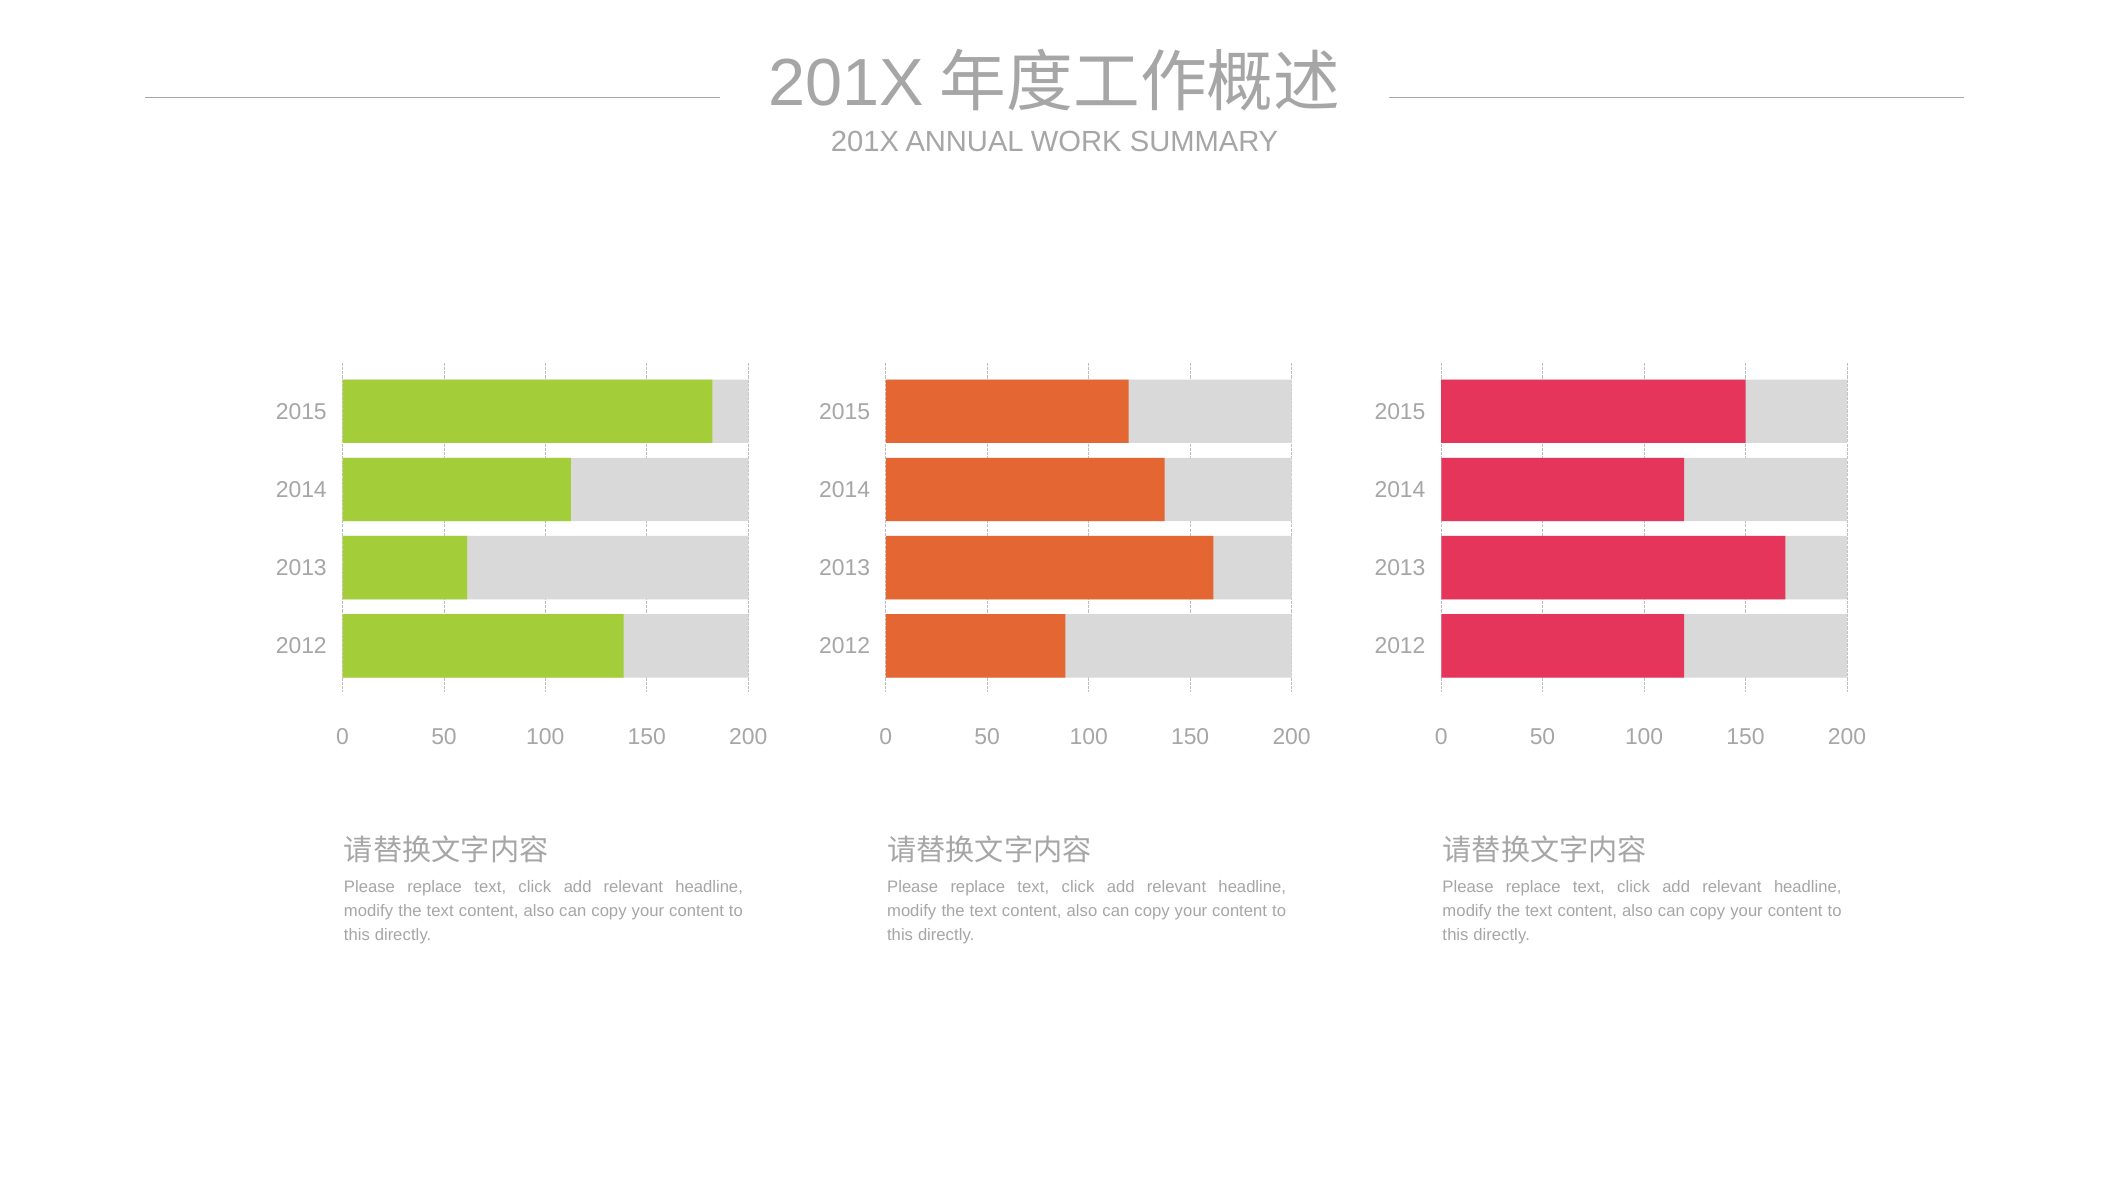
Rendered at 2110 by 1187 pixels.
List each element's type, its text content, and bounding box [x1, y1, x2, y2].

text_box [1358, 362, 1882, 758]
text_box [260, 362, 783, 758]
text_box 201X ANNUAL WORK SUMMARY [824, 122, 1285, 158]
text_box Please replace text, click add relevant headline, modify the text content, also can copy your content to this directly. [343, 871, 744, 944]
text_box Please replace text, click add relevant headline, modify the text content, also can copy your content to this directly. [1442, 871, 1843, 944]
text_box 请替换文字内容 [1442, 823, 1716, 866]
text_box 请替换文字内容 [343, 823, 617, 866]
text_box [803, 362, 1327, 758]
text_box 201X年度工作概述 [730, 38, 1379, 96]
text_box 201X年度工作概述 [730, 98, 1379, 119]
text_box Please replace text, click add relevant headline, modify the text content, also can copy your content to this directly. [887, 871, 1287, 944]
text_box 请替换文字内容 [887, 823, 1161, 866]
